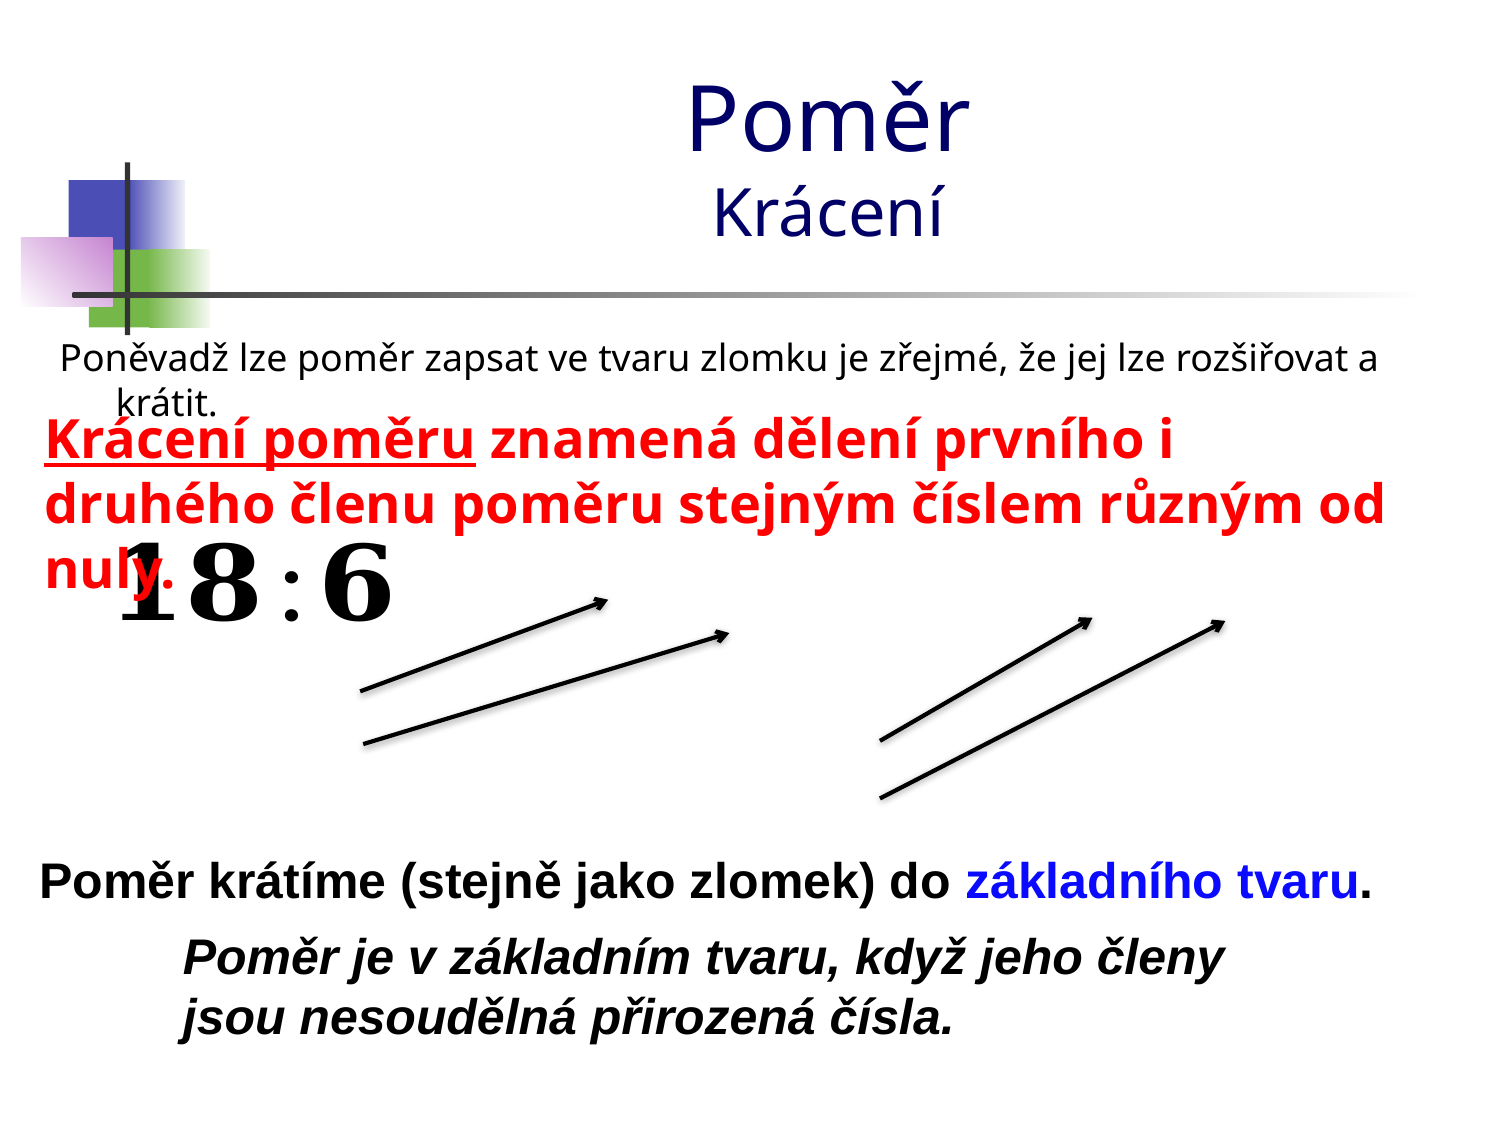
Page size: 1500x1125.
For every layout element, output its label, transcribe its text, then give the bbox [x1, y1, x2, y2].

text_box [362, 632, 730, 745]
text_box Krácení poměru znamená dělení prvního i druhého členu poměru stejným číslem různým od nuly. [29, 397, 1412, 672]
text_box Poměr je v základním tvaru, když jeho členy jsou nesoudělná přirozená čísla. [168, 916, 1297, 1052]
list Poněvadž lze poměr zapsat ve tvaru zlomku je zřejmé, že jej lze rozšiřovat a krátit. [29, 326, 1471, 398]
title Poměr Krácení [188, 34, 1468, 276]
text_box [879, 620, 1226, 799]
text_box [359, 599, 609, 634]
text_box Poměr krátíme (stejně jako zlomek) do základního tvaru. [24, 841, 1407, 916]
